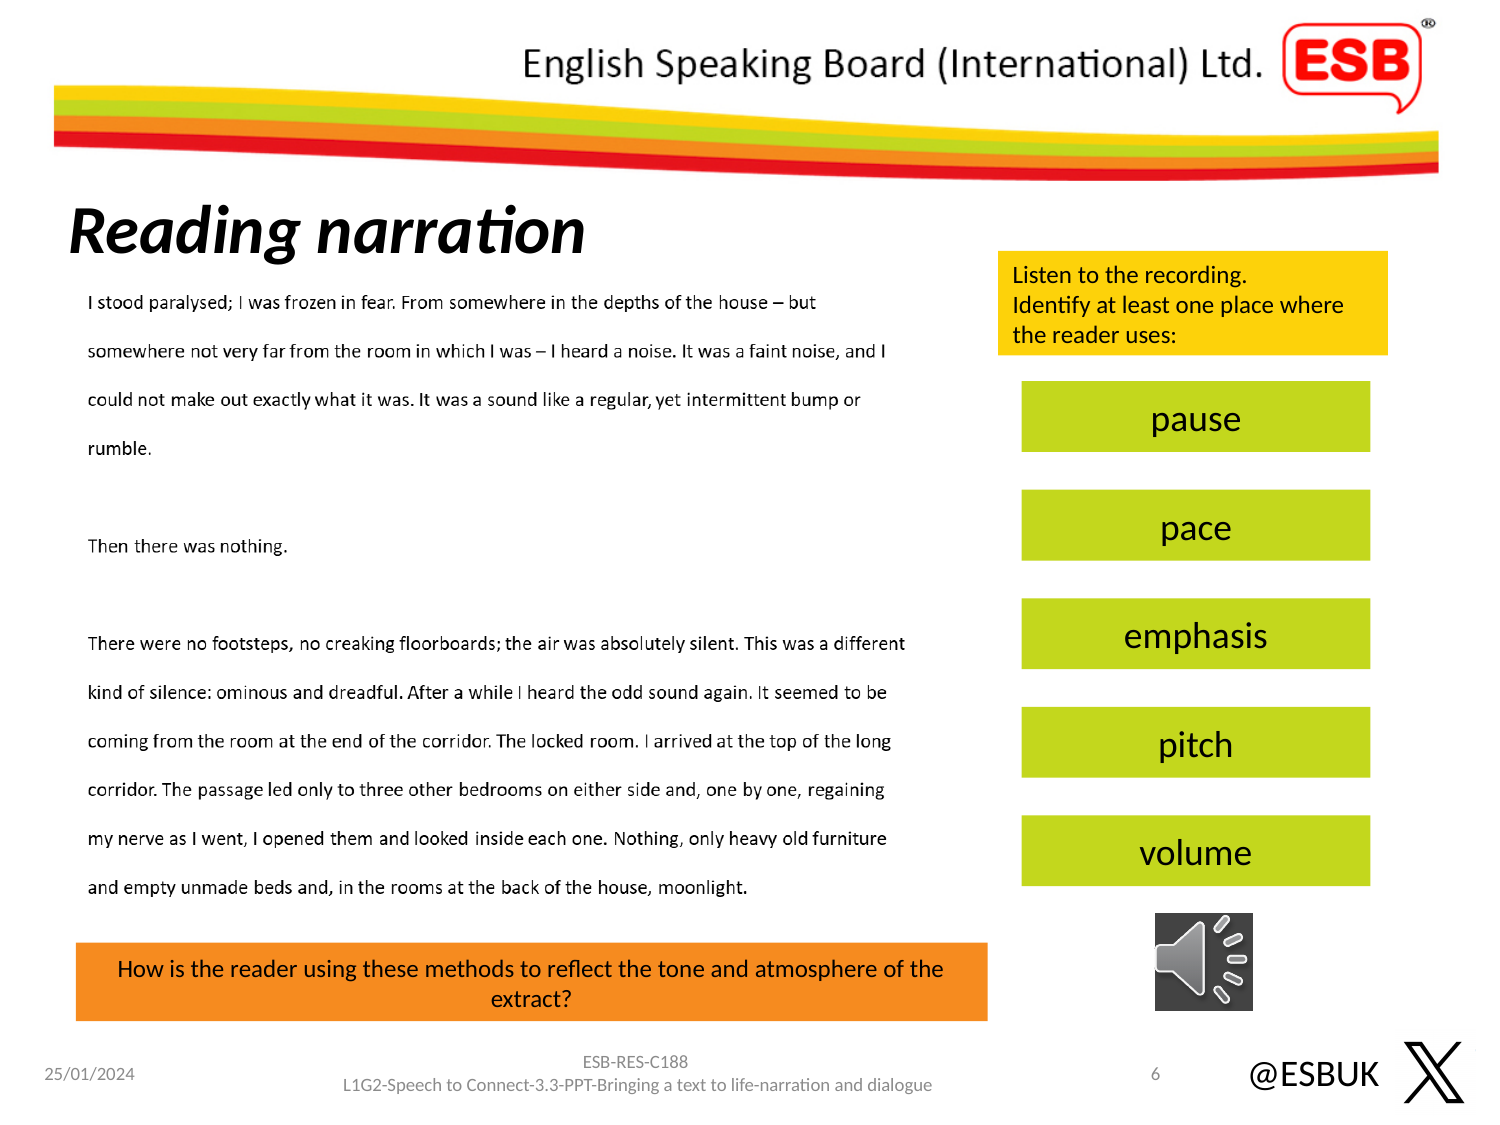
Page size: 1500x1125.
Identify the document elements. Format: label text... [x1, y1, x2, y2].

picture [1395, 1029, 1476, 1116]
title Reading narration [53, 183, 1347, 279]
picture [1153, 912, 1254, 1013]
picture [75, 266, 921, 912]
text_box How is the reader using these methods to reflect the tone and atmosphere of the extract? [75, 942, 989, 1022]
text_box pitch [1021, 706, 1371, 779]
text_box Listen to the recording. Identify at least one place where the reader uses: [998, 250, 1388, 356]
text_box emphasis [1021, 597, 1371, 670]
picture [0, 0, 1500, 189]
text_box volume [1021, 814, 1371, 887]
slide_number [29, 1042, 312, 1103]
footer ESB-RES-C188 L1G2-Speech to Connect-3.3-PPT-Bringing a text to life-narration and dialogue [312, 1042, 930, 1103]
slide_number 6 [930, 1042, 1176, 1103]
text_box pause [1021, 380, 1371, 453]
text_box pace [1021, 489, 1371, 562]
